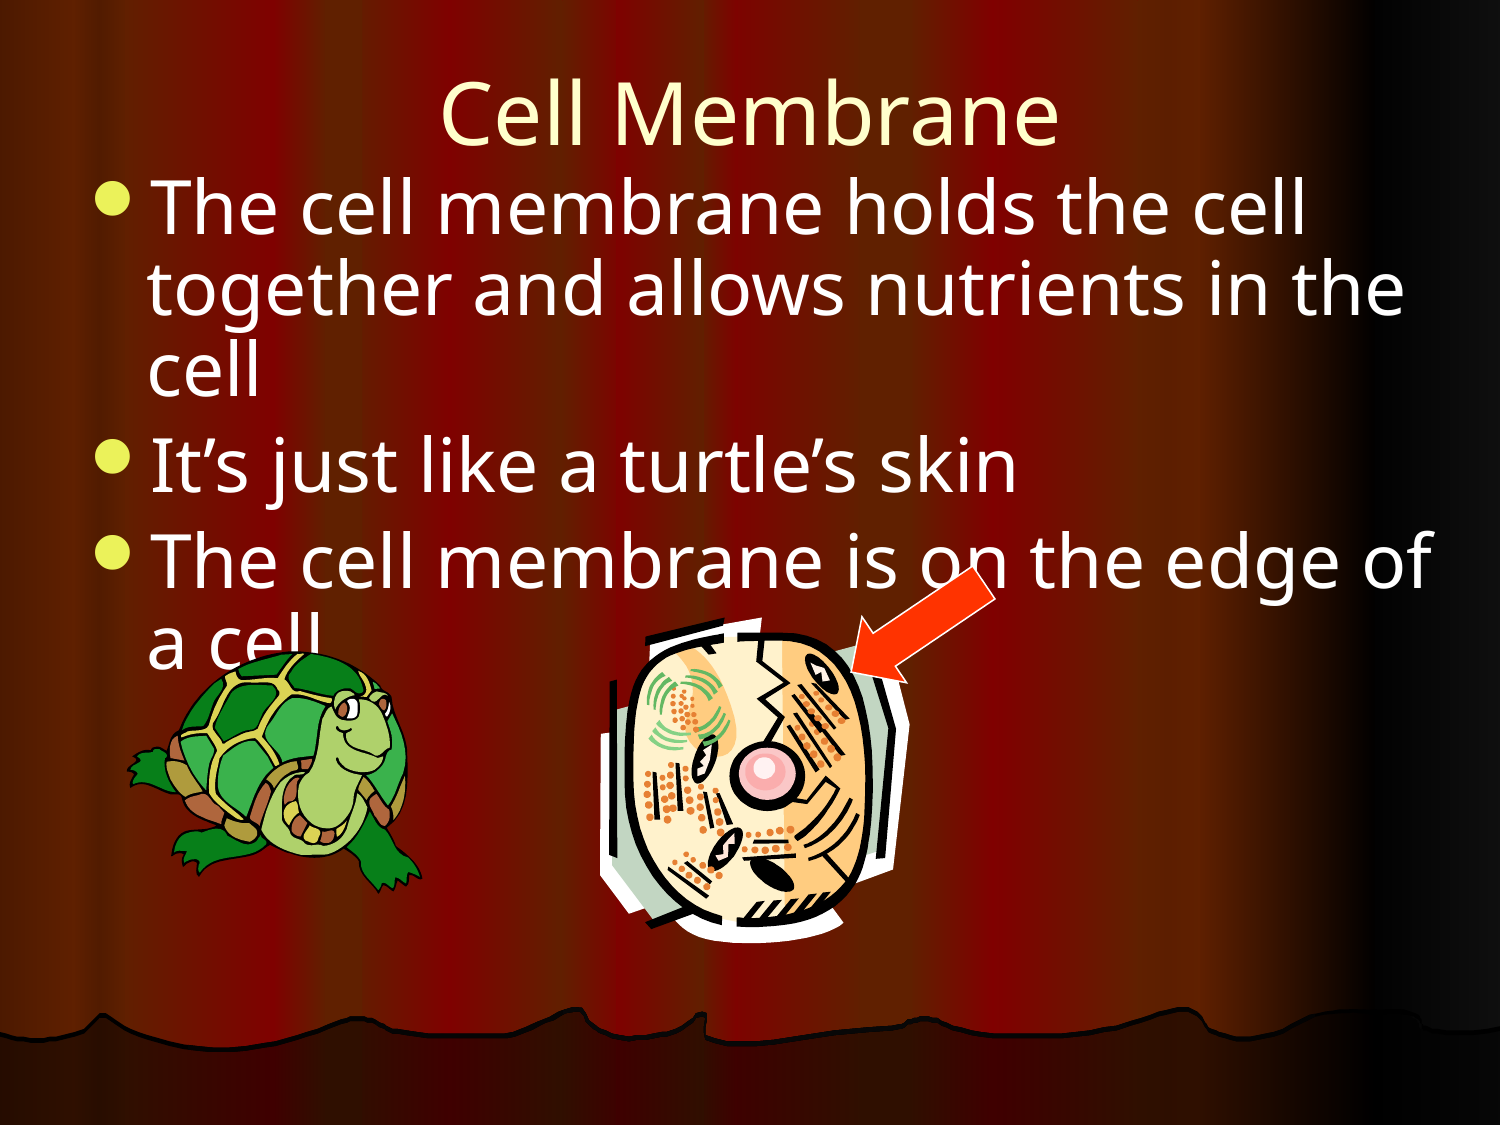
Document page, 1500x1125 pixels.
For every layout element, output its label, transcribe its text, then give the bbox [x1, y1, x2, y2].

text_box [907, 565, 995, 651]
picture [599, 612, 915, 949]
title Cell Membrane [74, 45, 1426, 162]
list The cell membrane holds the cell together and allows nutrients in the cell It’s just like a turtle’s skin The cell membrane is on the edge of a cell [74, 162, 1500, 601]
picture [124, 649, 423, 894]
